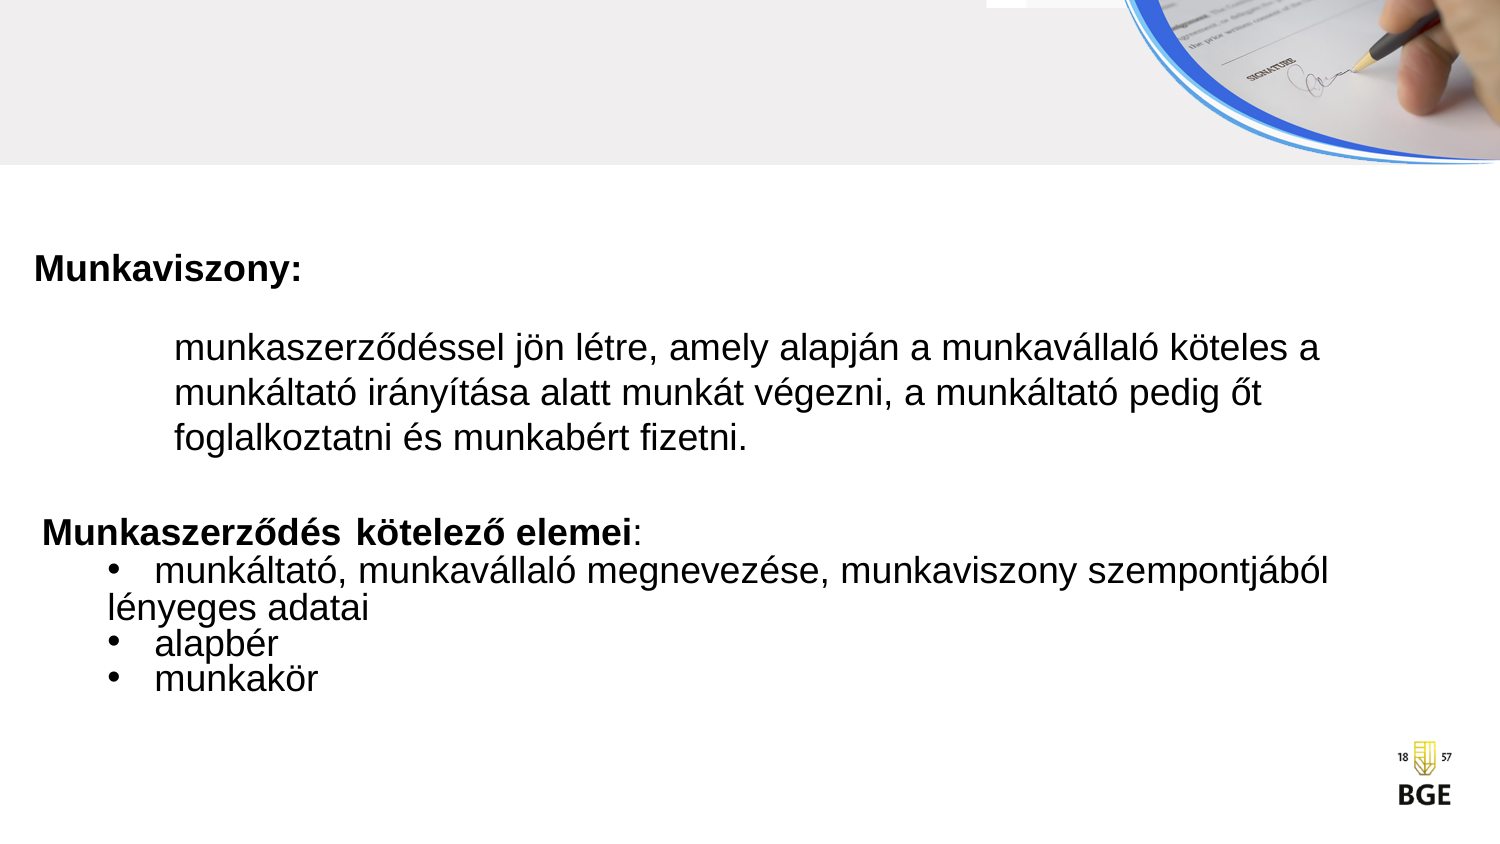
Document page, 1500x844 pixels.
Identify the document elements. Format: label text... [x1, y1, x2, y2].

text_box munkaszerződéssel jön létre, amely alapján a munkavállaló köteles a munkáltató irányítása alatt munkát végezni, a munkáltató pedig őt foglalkoztatni és munkabért fizetni. [159, 315, 1447, 466]
text_box Munkaszerződés kötelező elemei: munkáltató, munkavállaló megnevezése, munkaviszony szempontjából lényeges adatai alapbér munkakör [17, 499, 1353, 707]
picture [0, 0, 1500, 844]
text_box Munkaviszony: [19, 236, 329, 296]
